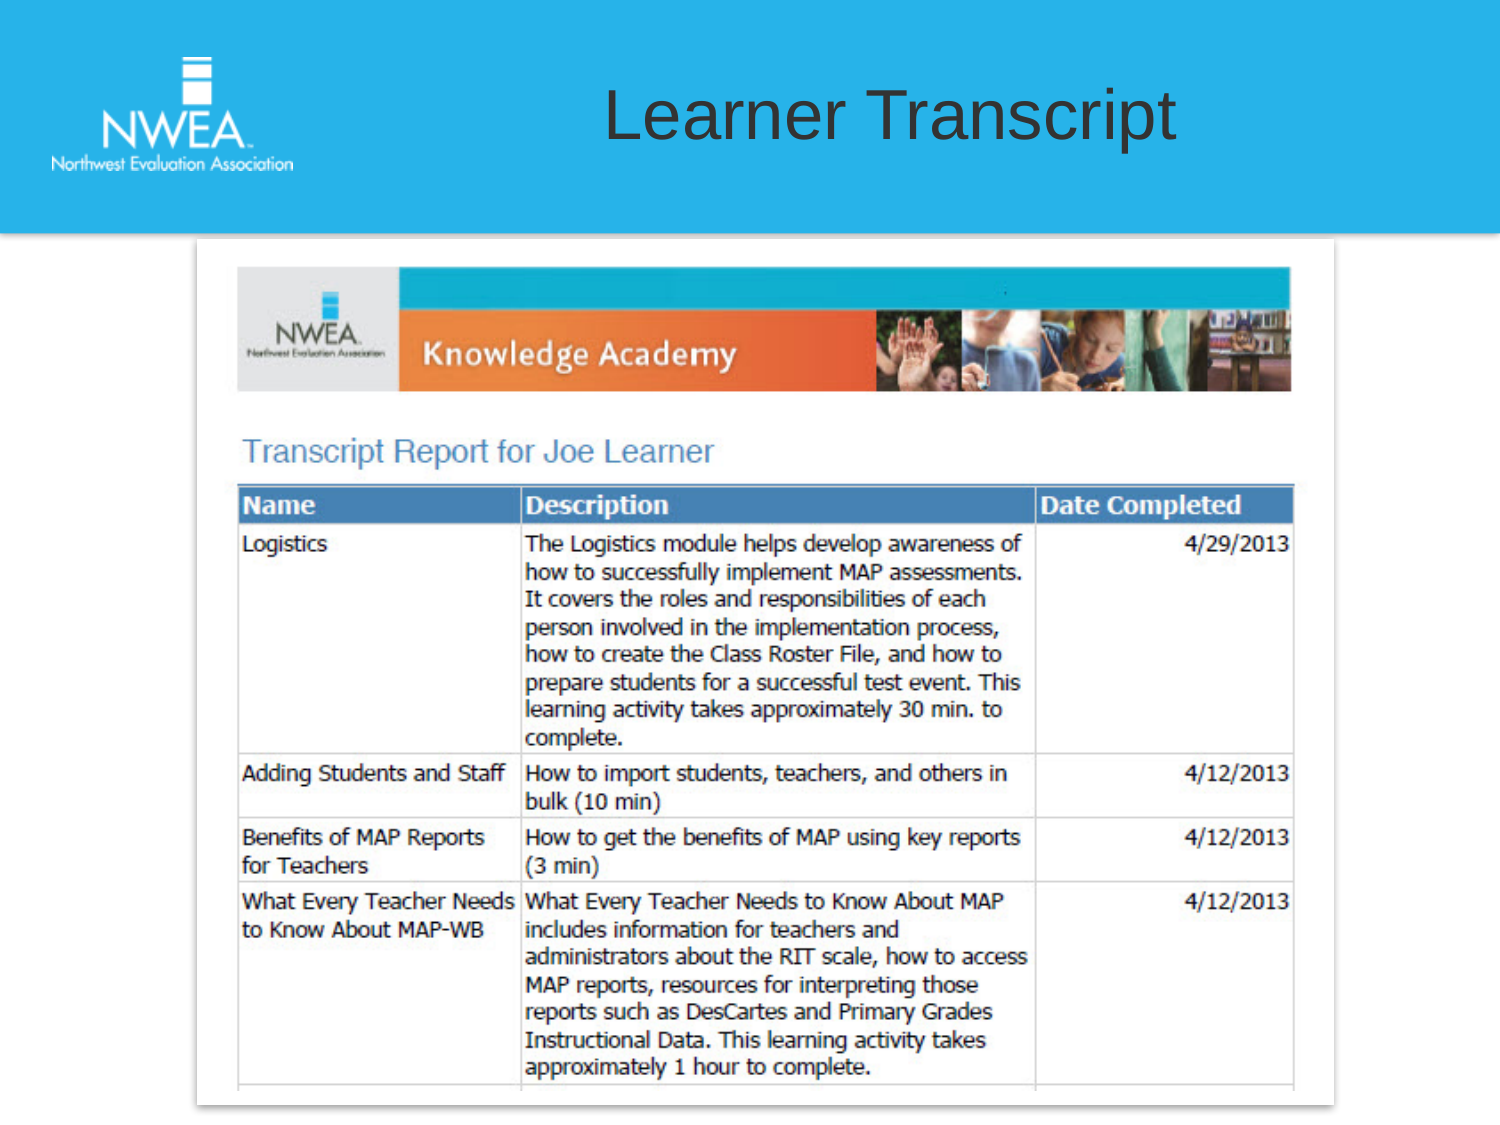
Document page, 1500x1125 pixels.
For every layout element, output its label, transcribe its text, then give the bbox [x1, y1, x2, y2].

title Learner Transcript [320, 31, 1461, 207]
picture [52, 57, 293, 171]
picture [211, 252, 1320, 1091]
